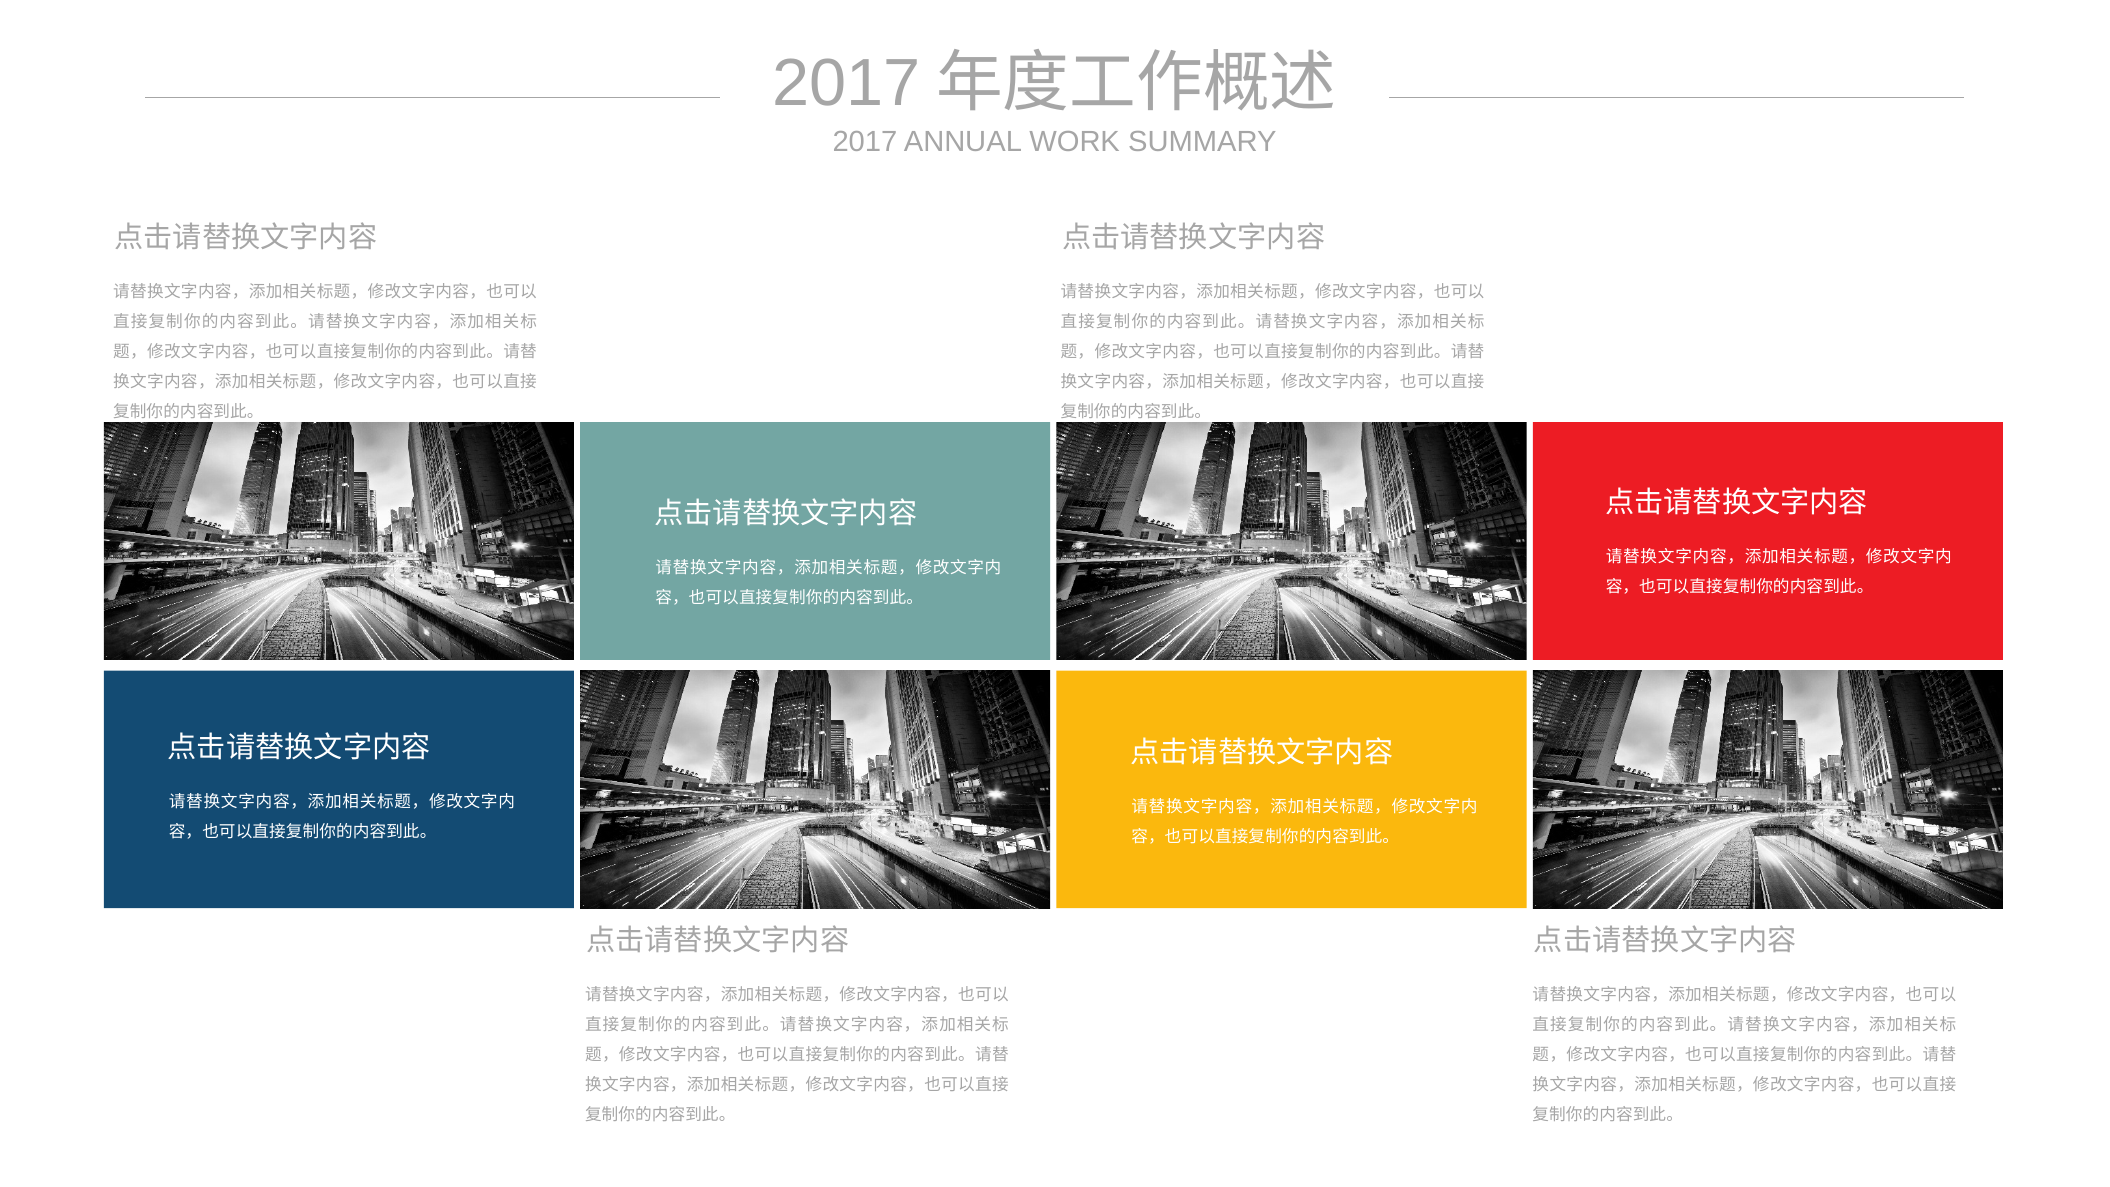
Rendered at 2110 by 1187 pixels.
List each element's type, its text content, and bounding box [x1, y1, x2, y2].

text_box 点击请替换文字内容 [654, 494, 923, 530]
text_box [103, 422, 574, 660]
text_box 请替换文字内容，添加相关标题，修改文字内容，也可以直接复制你的内容到此。请替换文字内容，添加相关标题，修改文字内容，也可以直接复制你的内容到此。请替换文字内容，添加相关标题，修改文字内容，也可以直接复制你的内容到此。 [1060, 270, 1486, 421]
text_box 点击请替换文字内容 [1604, 483, 1873, 519]
text_box 点击请替换文字内容 [1130, 732, 1399, 769]
text_box 请替换文字内容，添加相关标题，修改文字内容，也可以直接复制你的内容到此。 [1131, 785, 1479, 846]
text_box [580, 670, 1051, 909]
text_box 请替换文字内容，添加相关标题，修改文字内容，也可以直接复制你的内容到此。 [168, 781, 516, 841]
text_box 点击请替换文字内容 [167, 728, 436, 764]
text_box 请替换文字内容，添加相关标题，修改文字内容，也可以直接复制你的内容到此。 [655, 546, 1002, 607]
text_box [103, 670, 574, 909]
text_box 点击请替换文字内容 [586, 921, 894, 957]
text_box 2017年度工作概述 [730, 98, 1379, 119]
text_box [1532, 422, 2003, 660]
text_box 2017 ANNUAL WORK SUMMARY [824, 122, 1285, 158]
text_box [1056, 670, 1527, 909]
text_box 点击请替换文字内容 [1062, 218, 1370, 254]
text_box 2017年度工作概述 [730, 38, 1379, 96]
text_box 点击请替换文字内容 [114, 218, 423, 254]
text_box 请替换文字内容，添加相关标题，修改文字内容，也可以直接复制你的内容到此。 [1605, 536, 1953, 597]
text_box [1056, 422, 1527, 660]
text_box 请替换文字内容，添加相关标题，修改文字内容，也可以直接复制你的内容到此。请替换文字内容，添加相关标题，修改文字内容，也可以直接复制你的内容到此。请替换文字内容，添加相关标题，修改文字内容，也可以直接复制你的内容到此。 [1532, 974, 1958, 1124]
text_box [580, 422, 1051, 660]
text_box 请替换文字内容，添加相关标题，修改文字内容，也可以直接复制你的内容到此。请替换文字内容，添加相关标题，修改文字内容，也可以直接复制你的内容到此。请替换文字内容，添加相关标题，修改文字内容，也可以直接复制你的内容到此。 [585, 974, 1010, 1124]
text_box [1532, 670, 2003, 909]
text_box 点击请替换文字内容 [1533, 921, 1842, 957]
text_box 请替换文字内容，添加相关标题，修改文字内容，也可以直接复制你的内容到此。请替换文字内容，添加相关标题，修改文字内容，也可以直接复制你的内容到此。请替换文字内容，添加相关标题，修改文字内容，也可以直接复制你的内容到此。 [113, 270, 538, 421]
